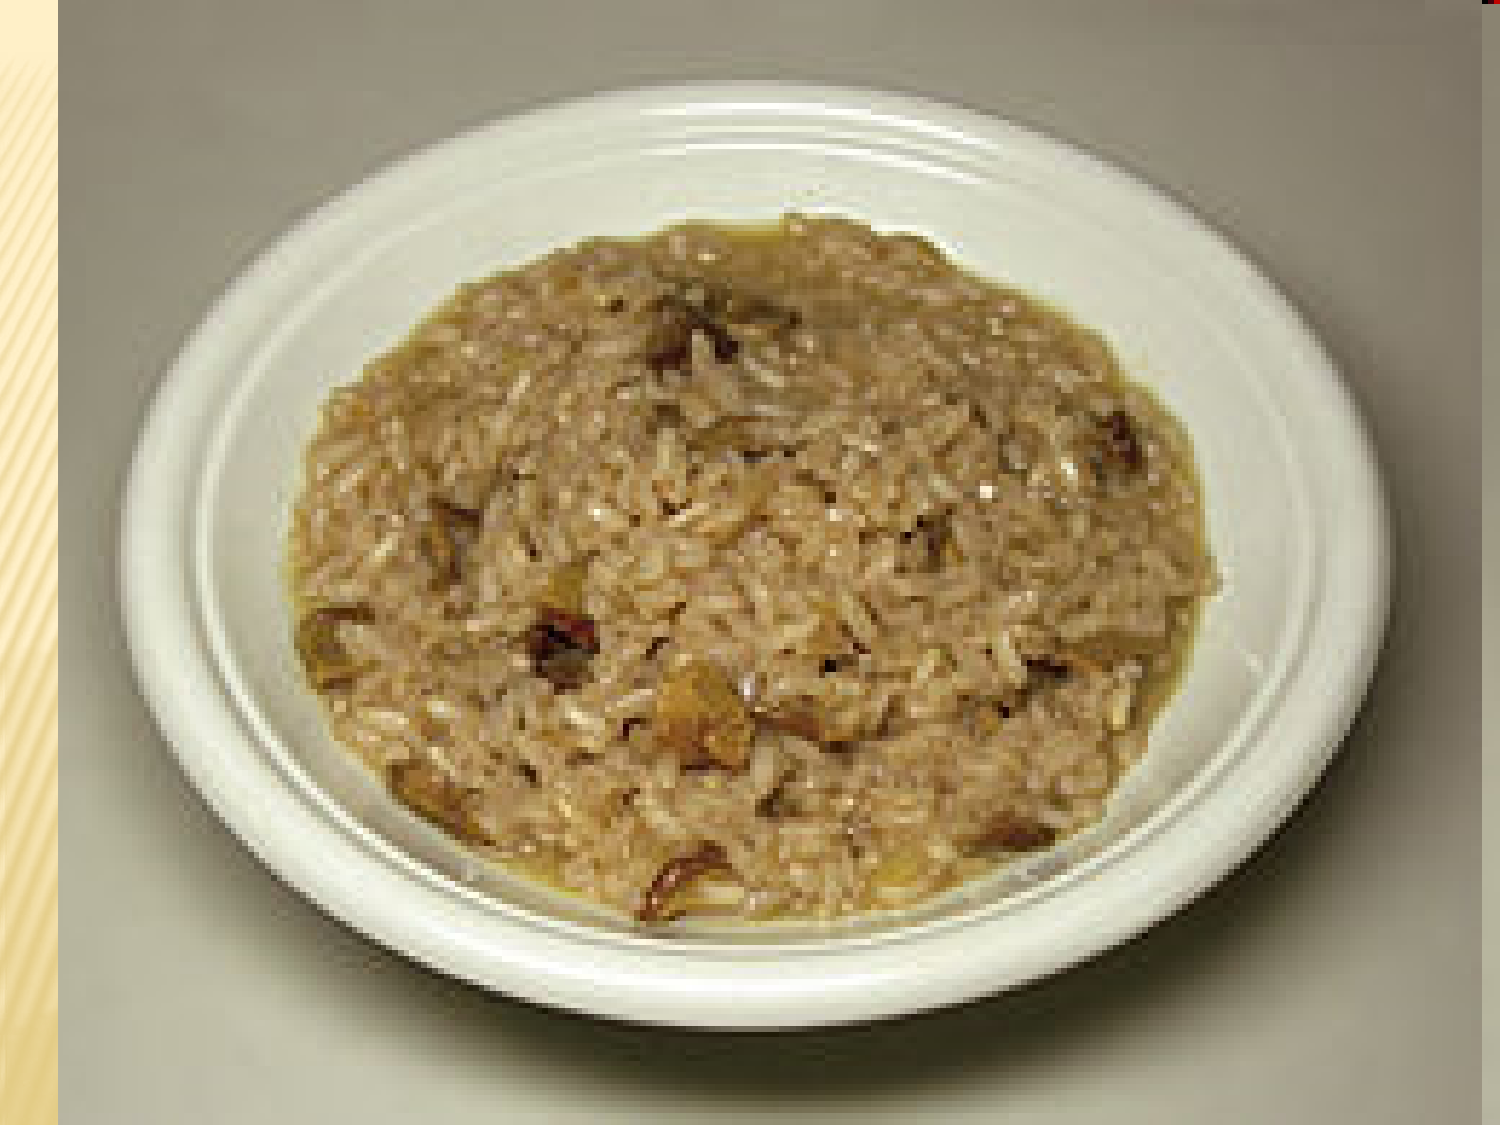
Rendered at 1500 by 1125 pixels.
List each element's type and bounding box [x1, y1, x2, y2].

list [58, 0, 1500, 1125]
